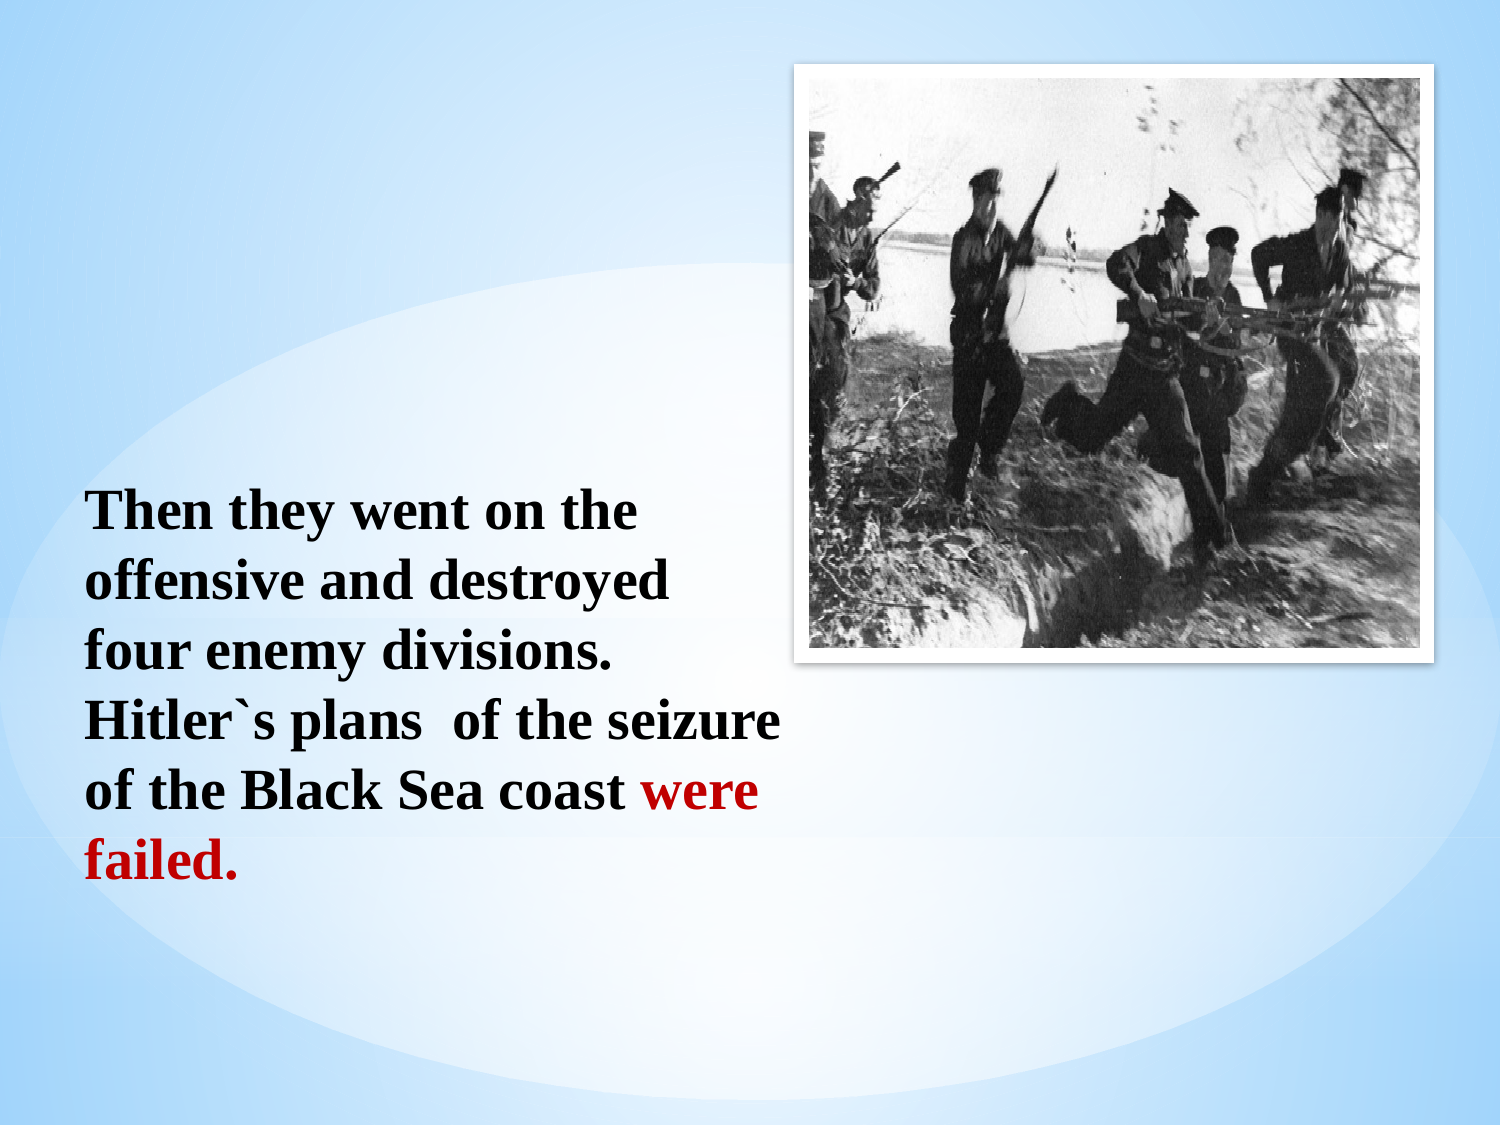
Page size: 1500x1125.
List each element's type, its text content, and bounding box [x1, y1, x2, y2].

title [88, 137, 739, 325]
text_box [809, 586, 1459, 693]
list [808, 77, 1420, 649]
text_box Then they went on the offensive and destroyed four enemy divisions. Hitler`s plans of the seizure of the Black Sea coast were failed. [70, 463, 797, 899]
